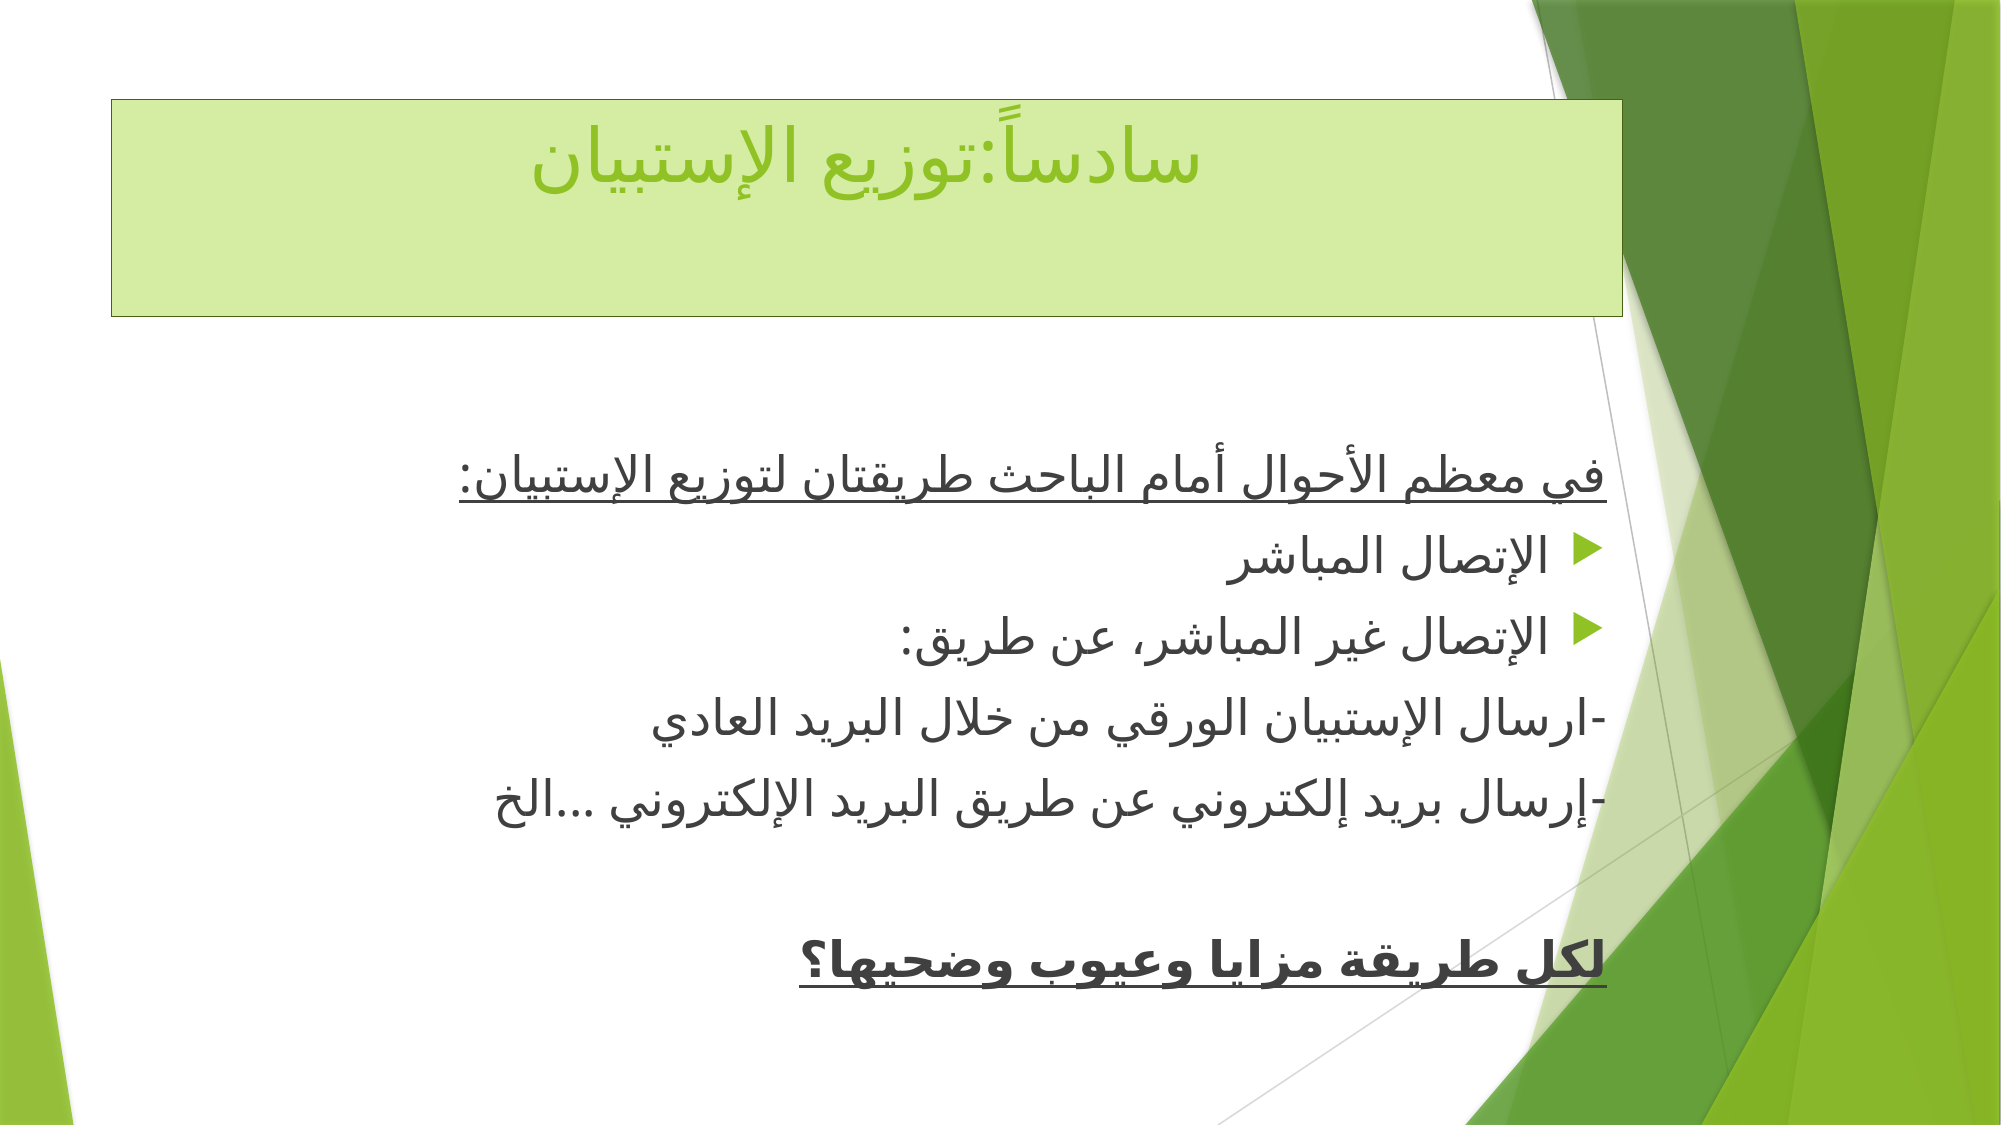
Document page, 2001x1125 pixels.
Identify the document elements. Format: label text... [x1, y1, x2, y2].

title سادساً:توزيع الإستبيان [111, 99, 1623, 317]
list في معظم الأحوال أمام الباحث طريقتان لتوزيع الإستبيان: الإتصال المباشر الإتصال غير المباشر، عن طريق: -ارسال الإستبيان الورقي من خلال البريد العادي -إرسال بريد إلكتروني عن طريق البريد الإلكتروني ...الخ لكل طريقة مزايا وعيوب وضحيها؟ [111, 354, 1623, 1080]
